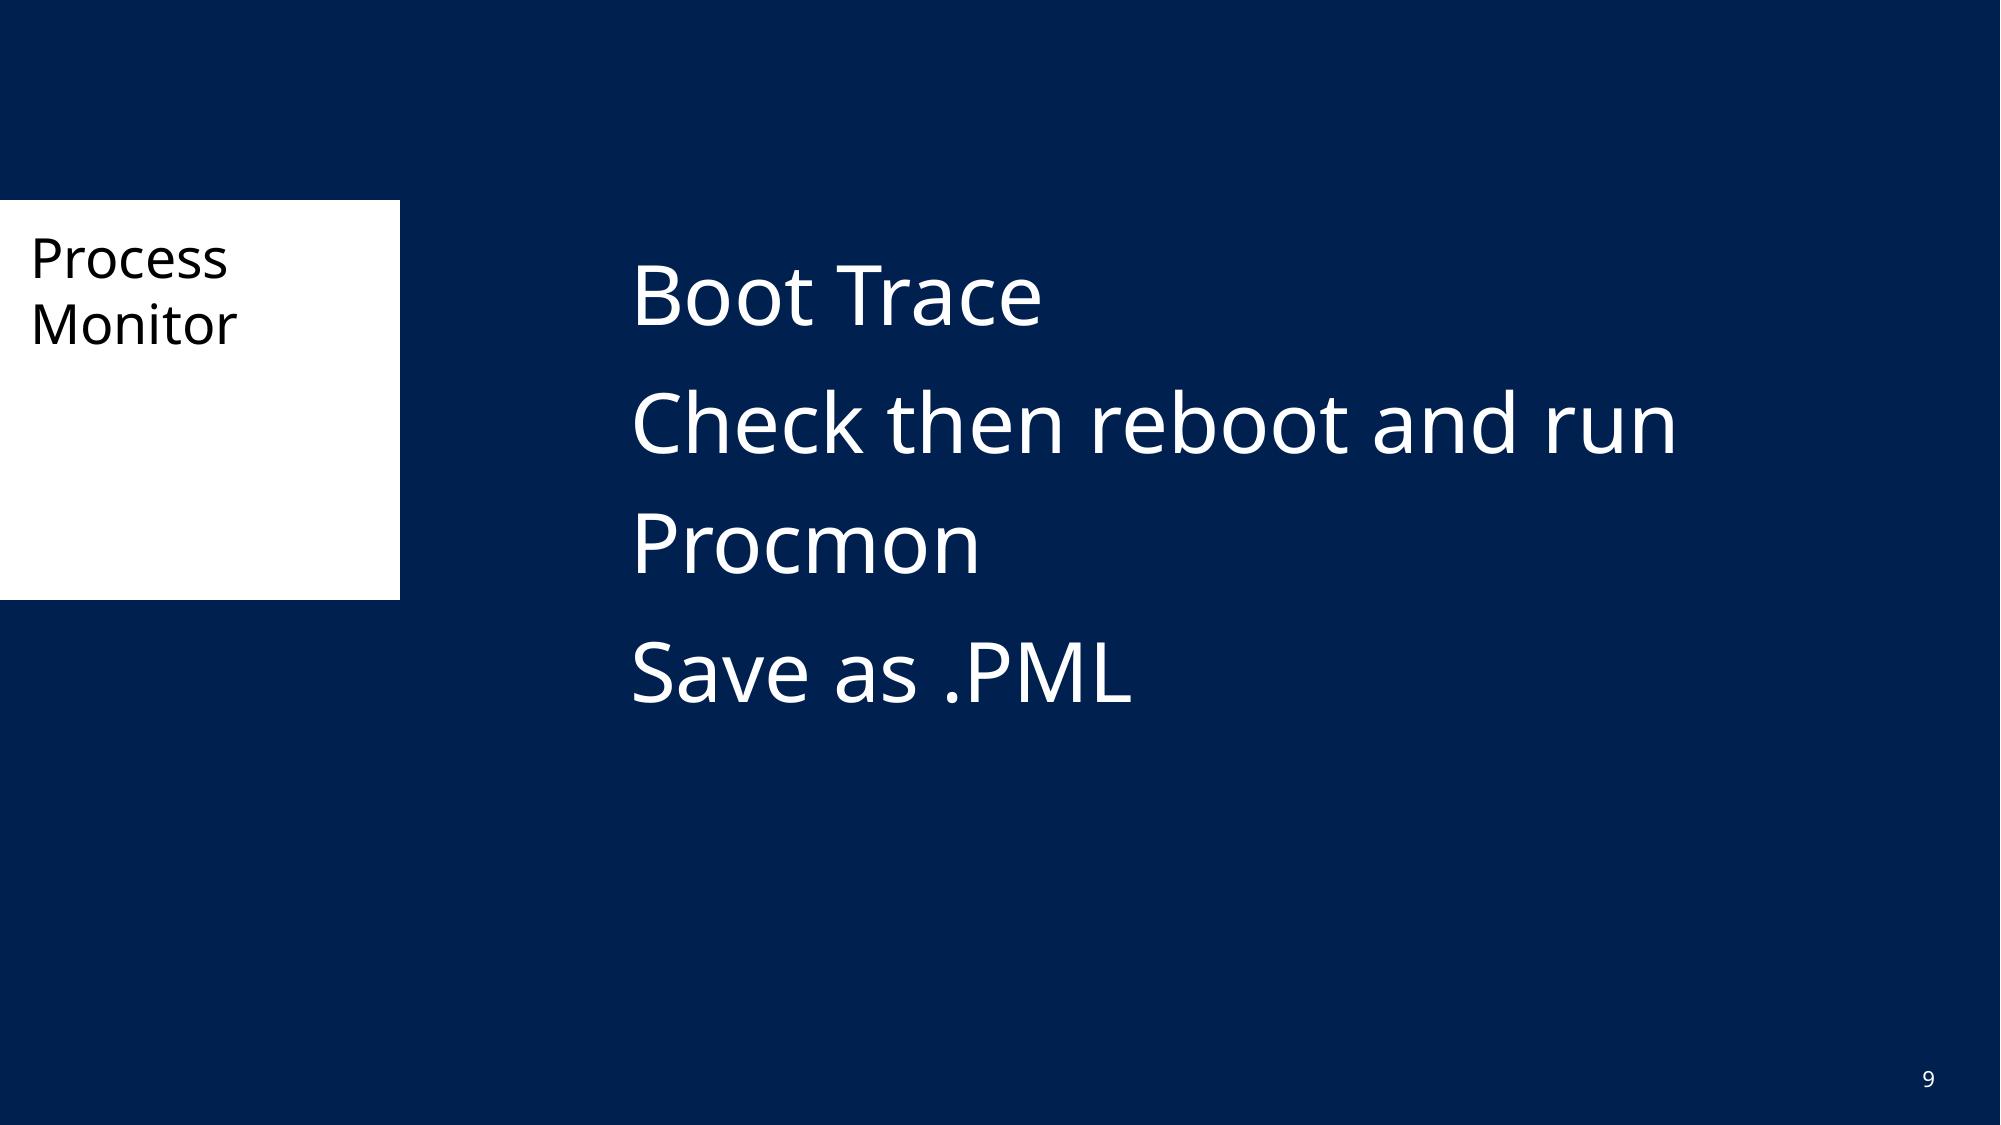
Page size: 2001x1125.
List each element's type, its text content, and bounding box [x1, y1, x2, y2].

slide_number 9 [1483, 1042, 1950, 1103]
list Boot Trace Check then reboot and run Procmon Save as .PML [600, 200, 1950, 1000]
title Process Monitor [0, 200, 400, 600]
